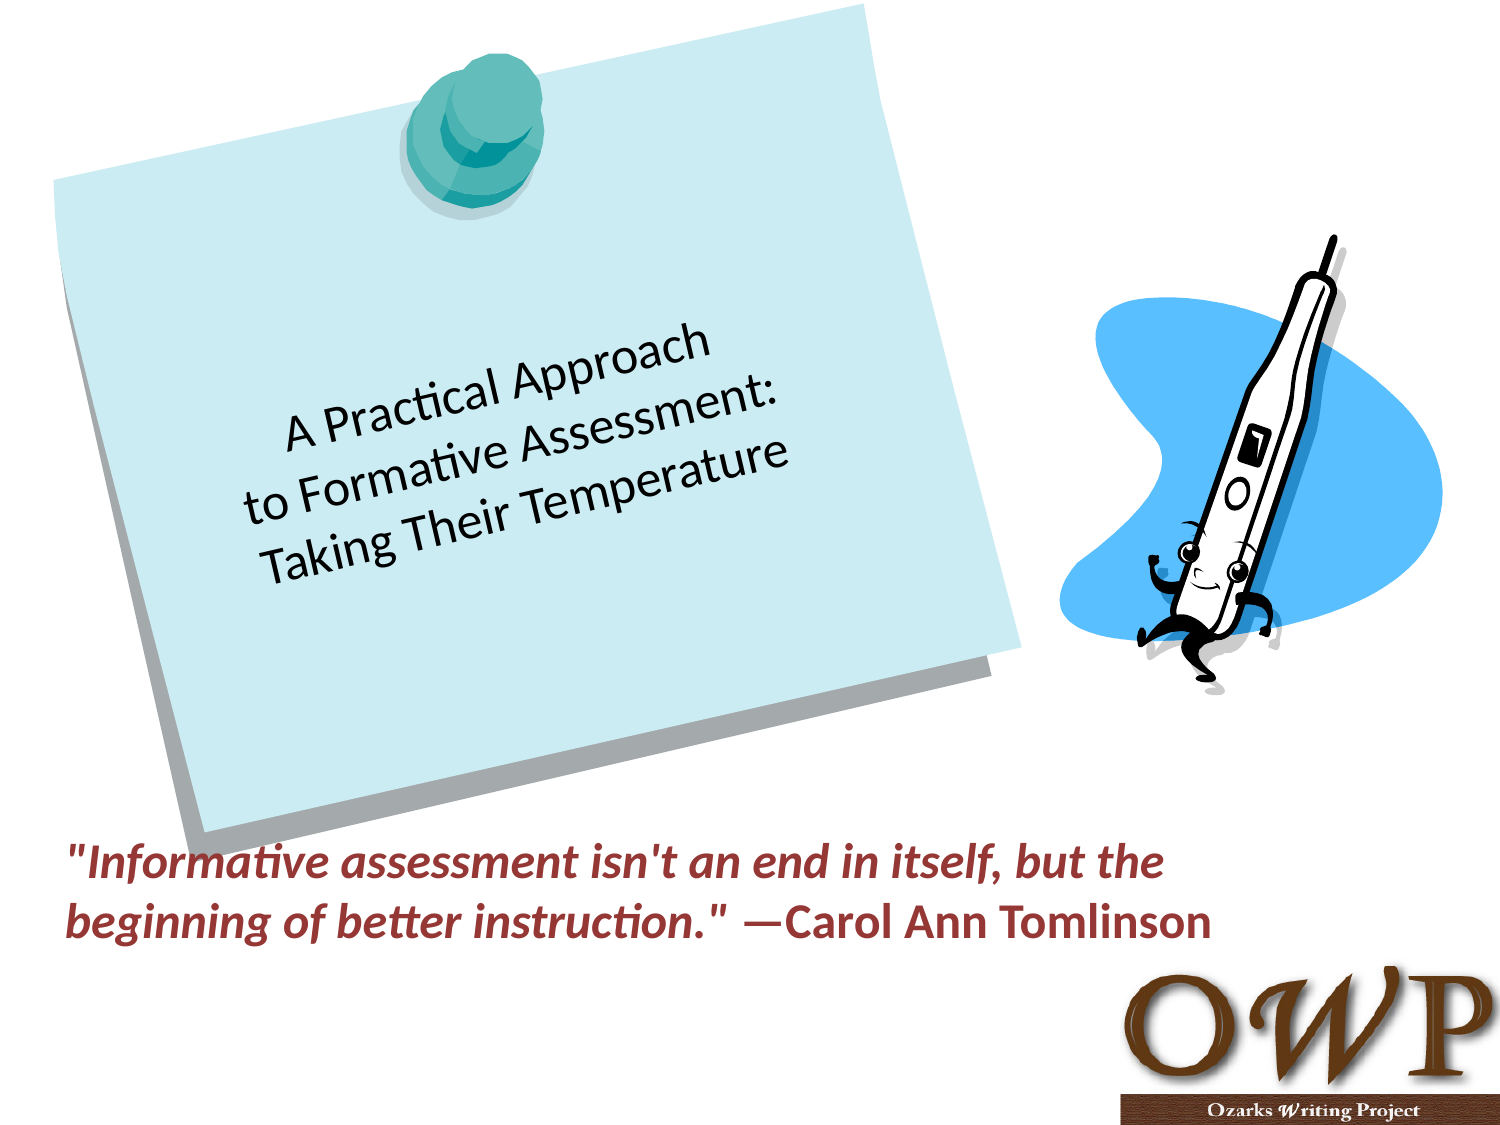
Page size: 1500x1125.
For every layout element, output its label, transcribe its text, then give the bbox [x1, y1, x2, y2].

picture [49, 0, 1026, 867]
text_box "Informative assessment isn't an end in itself, but the beginning of better instruction." —Carol Ann Tomlinson [49, 821, 1263, 957]
picture [1120, 957, 1500, 1125]
picture [1074, 224, 1448, 701]
